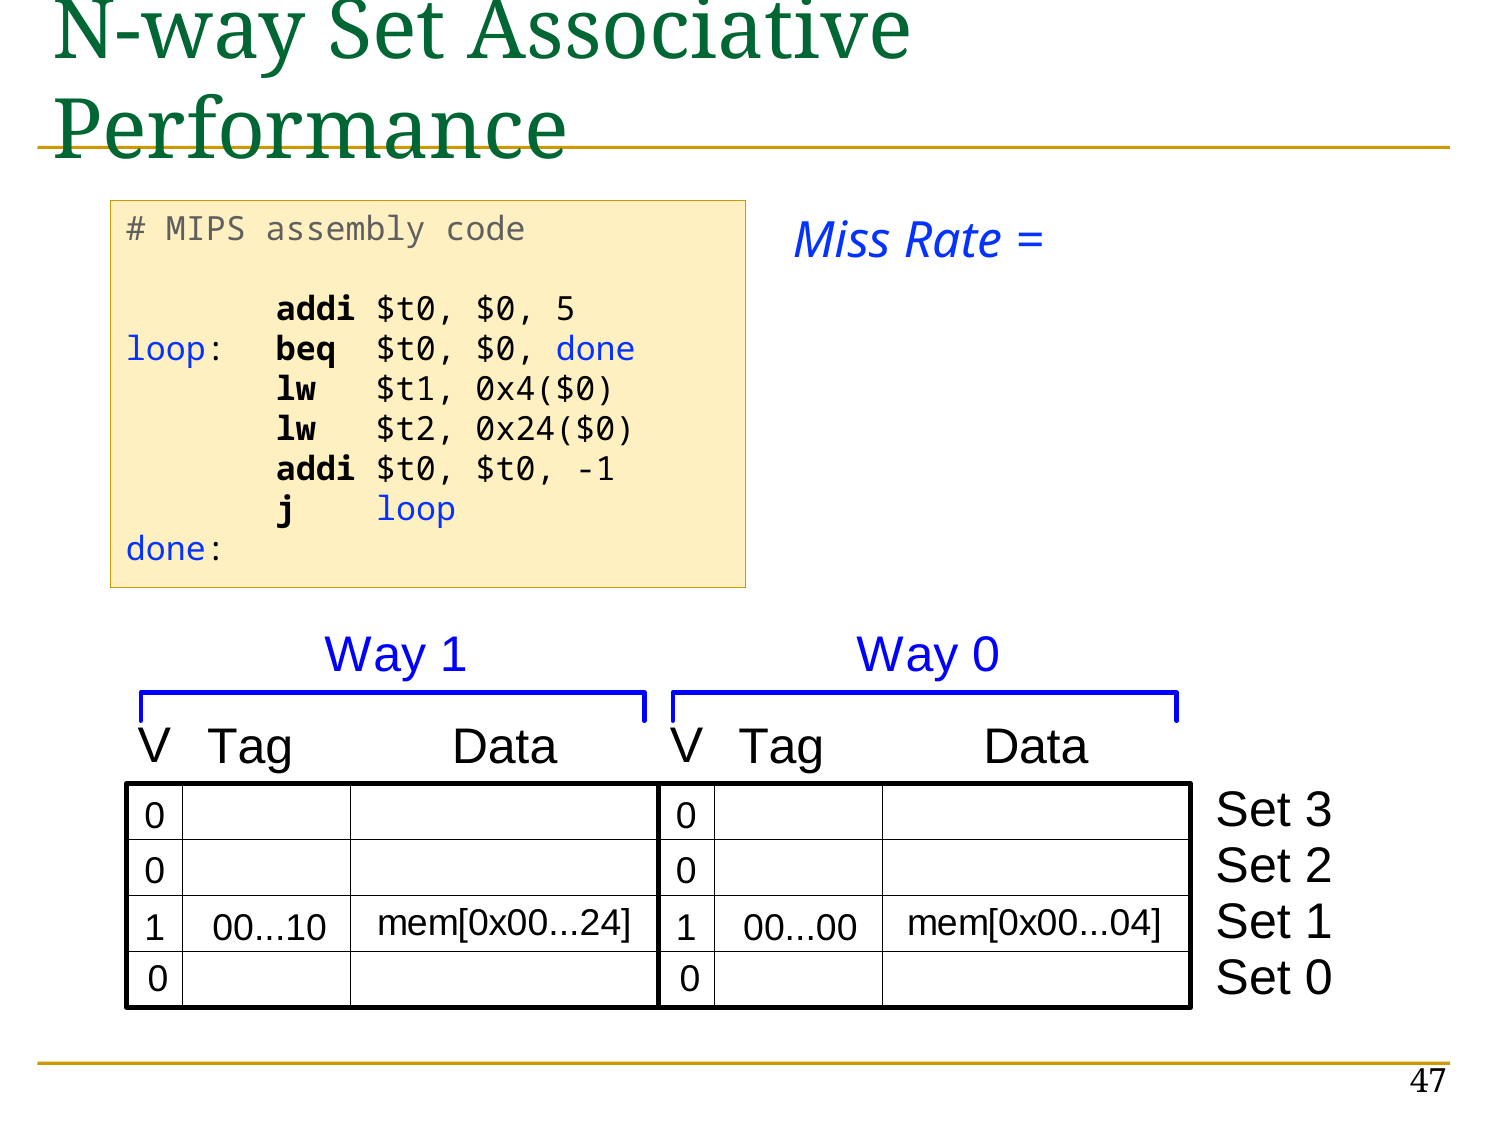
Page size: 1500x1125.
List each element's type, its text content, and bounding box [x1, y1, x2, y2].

list # MIPS assembly code addi $t0, $0, 5 loop: beq $t0, $0, done lw $t1, 0x4($0) lw $t2, 0x24($0) addi $t0, $t0, -1 j loop done: [110, 200, 746, 588]
text_box 47 [1111, 1036, 1462, 1112]
title N-way Set Associative Performance [37, 0, 1385, 150]
list Miss Rate = [777, 200, 1413, 588]
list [105, 612, 1367, 1021]
